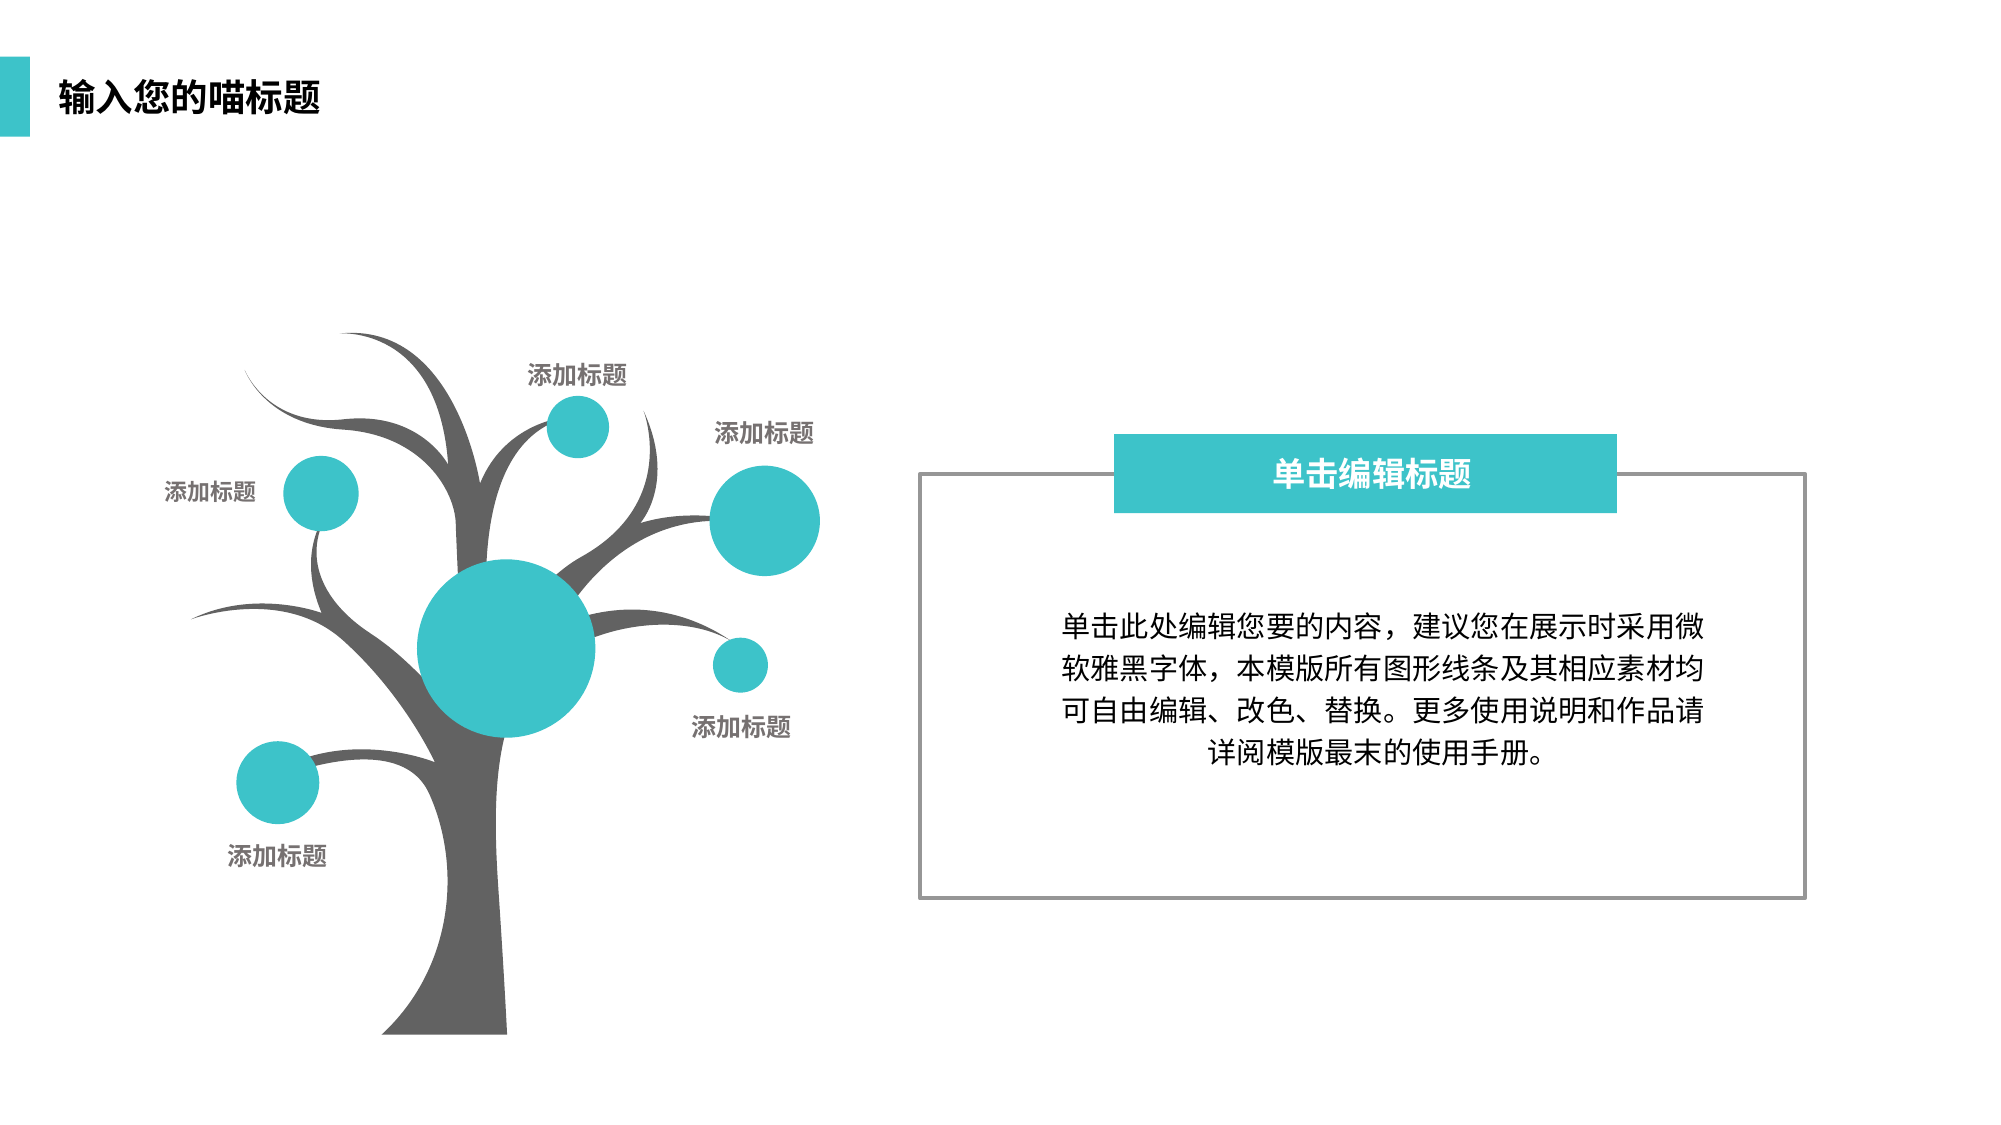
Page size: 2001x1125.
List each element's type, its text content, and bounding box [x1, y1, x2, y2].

text_box [0, 56, 31, 138]
text_box 添加标题 [651, 704, 831, 749]
text_box 输入您的喵标题 [43, 66, 389, 127]
text_box 添加标题 [188, 833, 368, 879]
text_box [546, 398, 610, 459]
text_box [190, 531, 508, 1035]
text_box 单击编辑标题 [1257, 445, 1617, 501]
text_box [712, 637, 768, 693]
text_box [557, 410, 709, 595]
text_box [288, 455, 359, 532]
text_box [589, 609, 729, 640]
text_box [709, 465, 820, 577]
text_box [416, 559, 596, 738]
text_box 添加标题 [675, 410, 855, 456]
text_box [236, 741, 320, 825]
text_box 单击此处编辑您要的内容，建议您在展示时采用微软雅黑字体，本模版所有图形线条及其相应素材均可自由编辑、改色、替换。更多使用说明和作品请详阅模版最末的使用手册。 [1048, 601, 1718, 770]
text_box [1113, 433, 1618, 514]
text_box [244, 332, 547, 573]
text_box 添加标题 [120, 470, 300, 513]
text_box [920, 473, 1805, 899]
text_box 添加标题 [488, 352, 668, 398]
